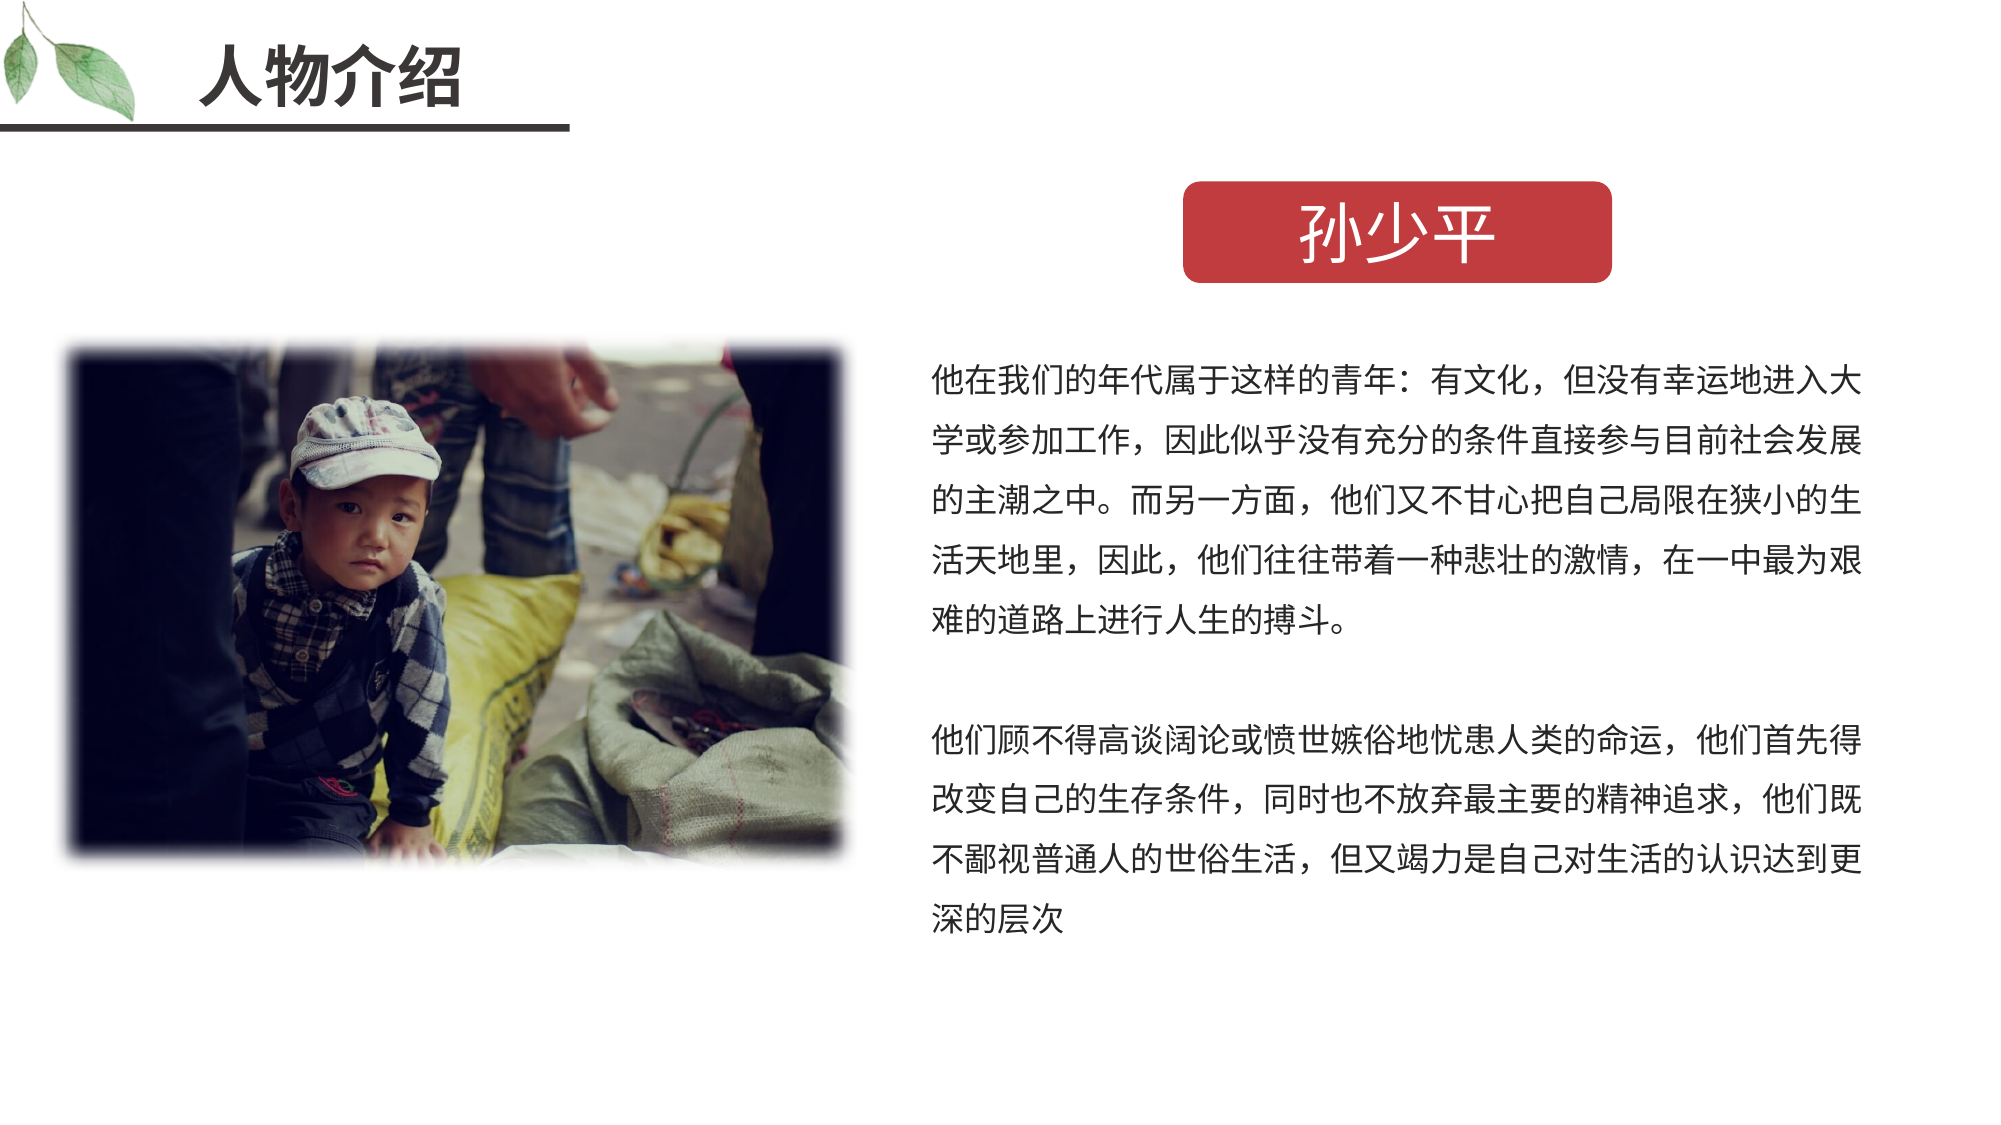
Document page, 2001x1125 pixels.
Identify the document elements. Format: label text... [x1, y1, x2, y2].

text_box 人物介绍 [182, 27, 480, 123]
text_box 孙少平 [1182, 180, 1614, 285]
text_box 他在我们的年代属于这样的青年：有文化，但没有幸运地进入大学或参加工作，因此似乎没有充分的条件直接参与目前社会发展的主潮之中。而另一方面，他们又不甘心把自己局限在狭小的生活天地里，因此，他们往往带着一种悲壮的激情，在一中最为艰难的道路上进行人生的搏斗。 他们顾不得高谈阔论或愤世嫉俗地忧患人类的命运，他们首先得改变自己的生存条件，同时也不放弃最主要的精神追求，他们既不鄙视普通人的世俗生活，但又竭力是自己对生活的认识达到更深的层次 [916, 332, 1879, 946]
picture [0, 0, 140, 123]
text_box [0, 123, 571, 133]
picture [51, 332, 858, 873]
